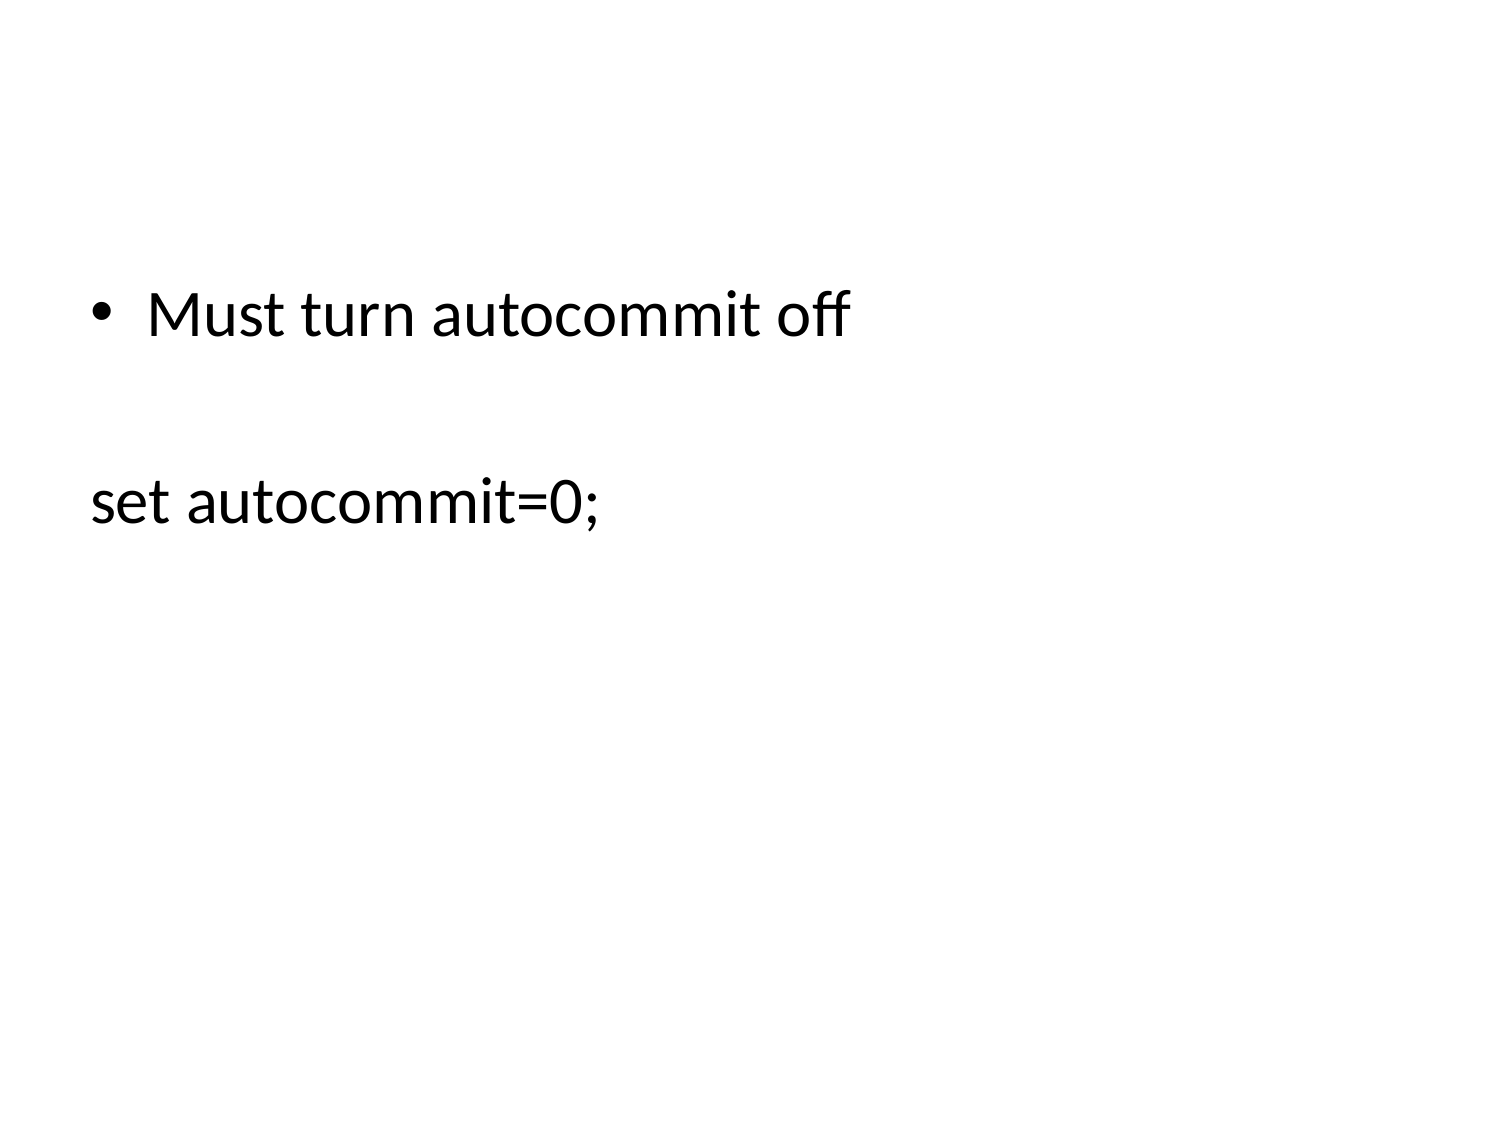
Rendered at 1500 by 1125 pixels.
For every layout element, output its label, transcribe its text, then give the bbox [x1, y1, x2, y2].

list Must turn autocommit off set autocommit=0; [75, 262, 1425, 1005]
